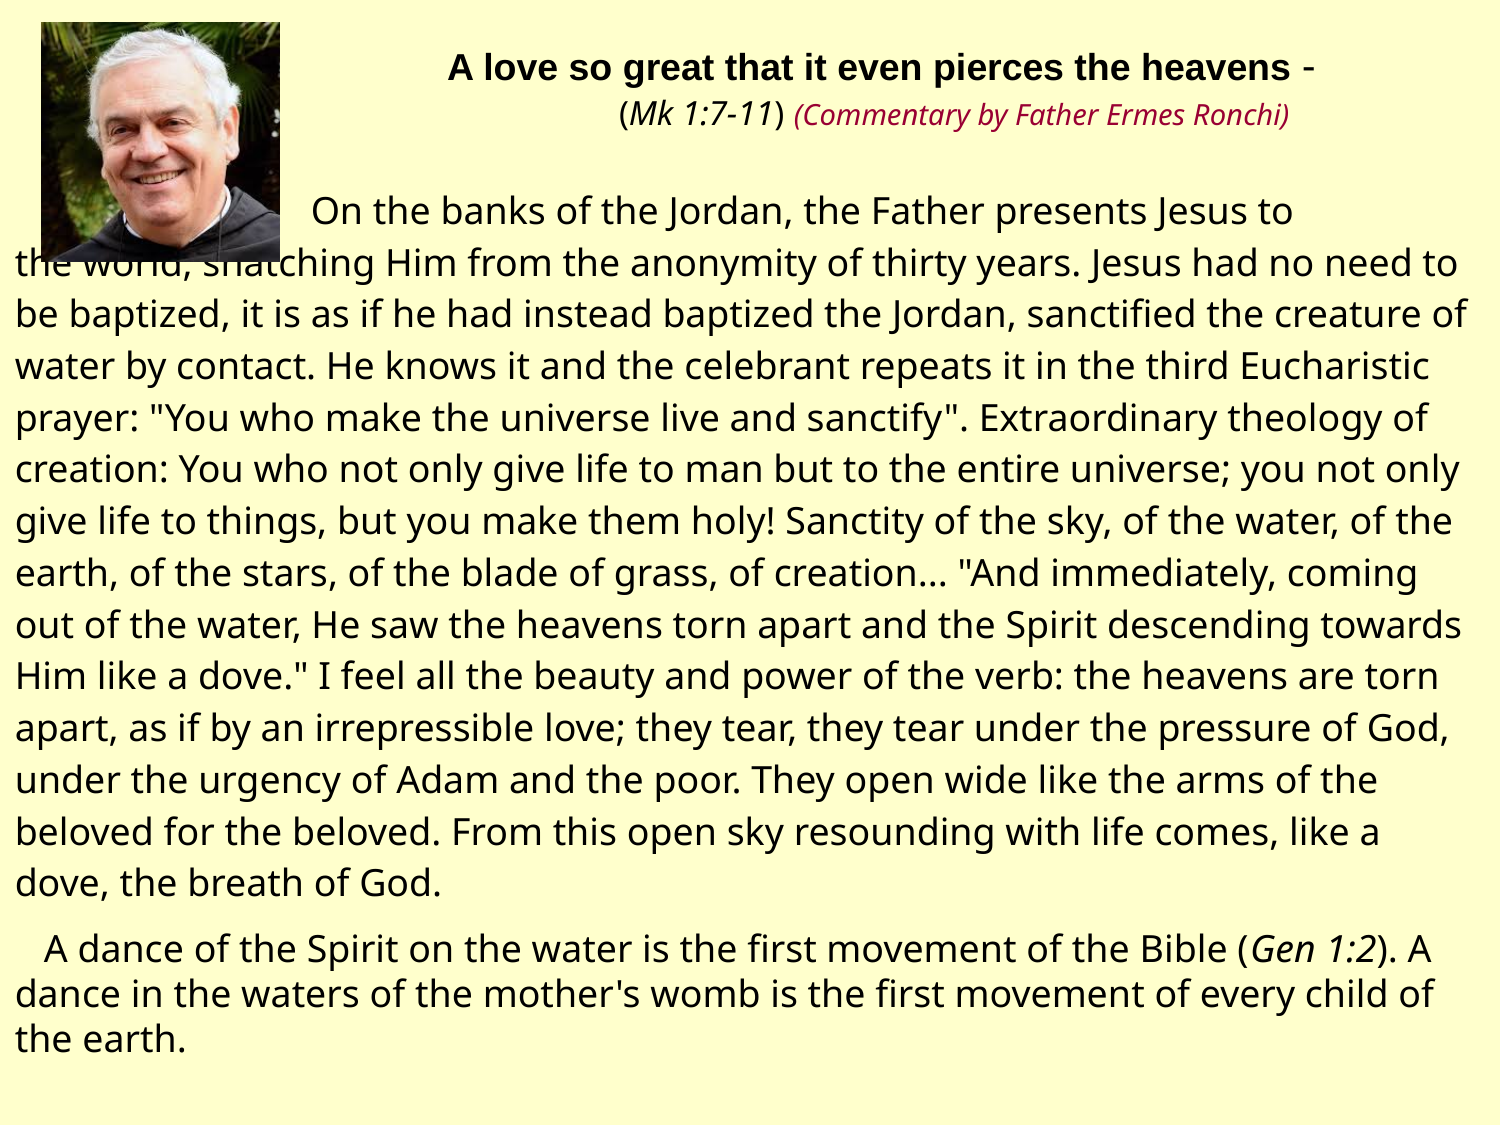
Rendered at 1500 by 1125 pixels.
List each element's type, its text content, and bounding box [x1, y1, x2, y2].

picture [40, 22, 280, 262]
text_box A love so great that it even pierces the heavens - (Mk 1:7-11) (Commentary by Father Ermes Ronchi) [430, 31, 1469, 141]
text_box On the banks of the Jordan, the Father presents Jesus to the world, snatching Him from the anonymity of thirty years. Jesus had no need to be baptized, it is as if he had instead baptized the Jordan, sanctified the creature of water by contact. He knows it and the celebrant repeats it in the third Eucharistic prayer: "You who make the universe live and sanctify". Extraordinary theology of creation: You who not only give life to man but to the entire universe; you not only give life to things, but you make them holy! Sanctity of the sky, of the water, of the earth, of the stars, of the blade of grass, of creation... "And immediately, coming out of the water, He saw the heavens torn apart and the Spirit descending towards Him like a dove." I feel all the beauty and power of the verb: the heavens are torn apart, as if by an irrepressible love; they tear, they tear under the pressure of God, under the urgency of Adam and the poor. They open wide like the arms of the beloved for the beloved. From this open sky resounding with life comes, like a dove, the breath of God. A dance of the Spirit on the water is the first movement of the Bible (Gen 1:2). A dance in the waters of the mother's womb is the first movement of every child of the earth. [0, 172, 1500, 1068]
